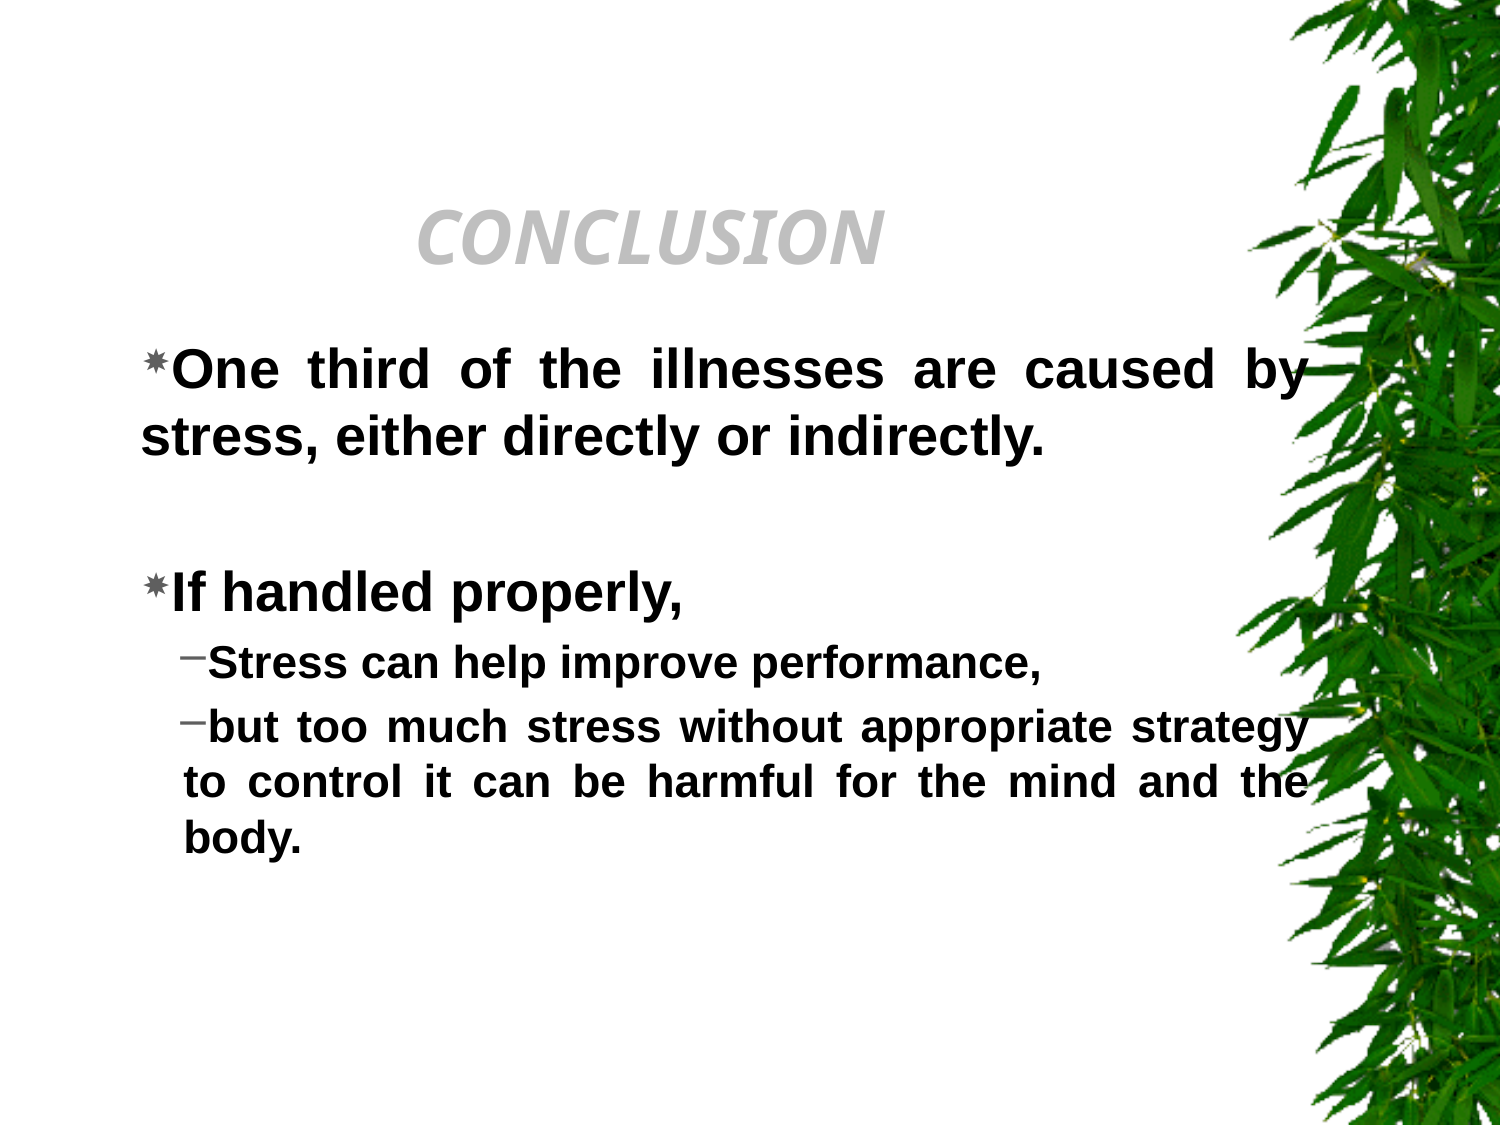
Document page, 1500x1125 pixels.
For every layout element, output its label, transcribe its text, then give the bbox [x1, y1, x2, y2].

title CONCLUSION [37, 52, 1263, 288]
list One third of the illnesses are caused by stress, either directly or indirectly. If handled properly, Stress can help improve performance, but too much stress without appropriate strategy to control it can be harmful for the mind and the body. [124, 324, 1326, 876]
picture [1206, 0, 1500, 1125]
